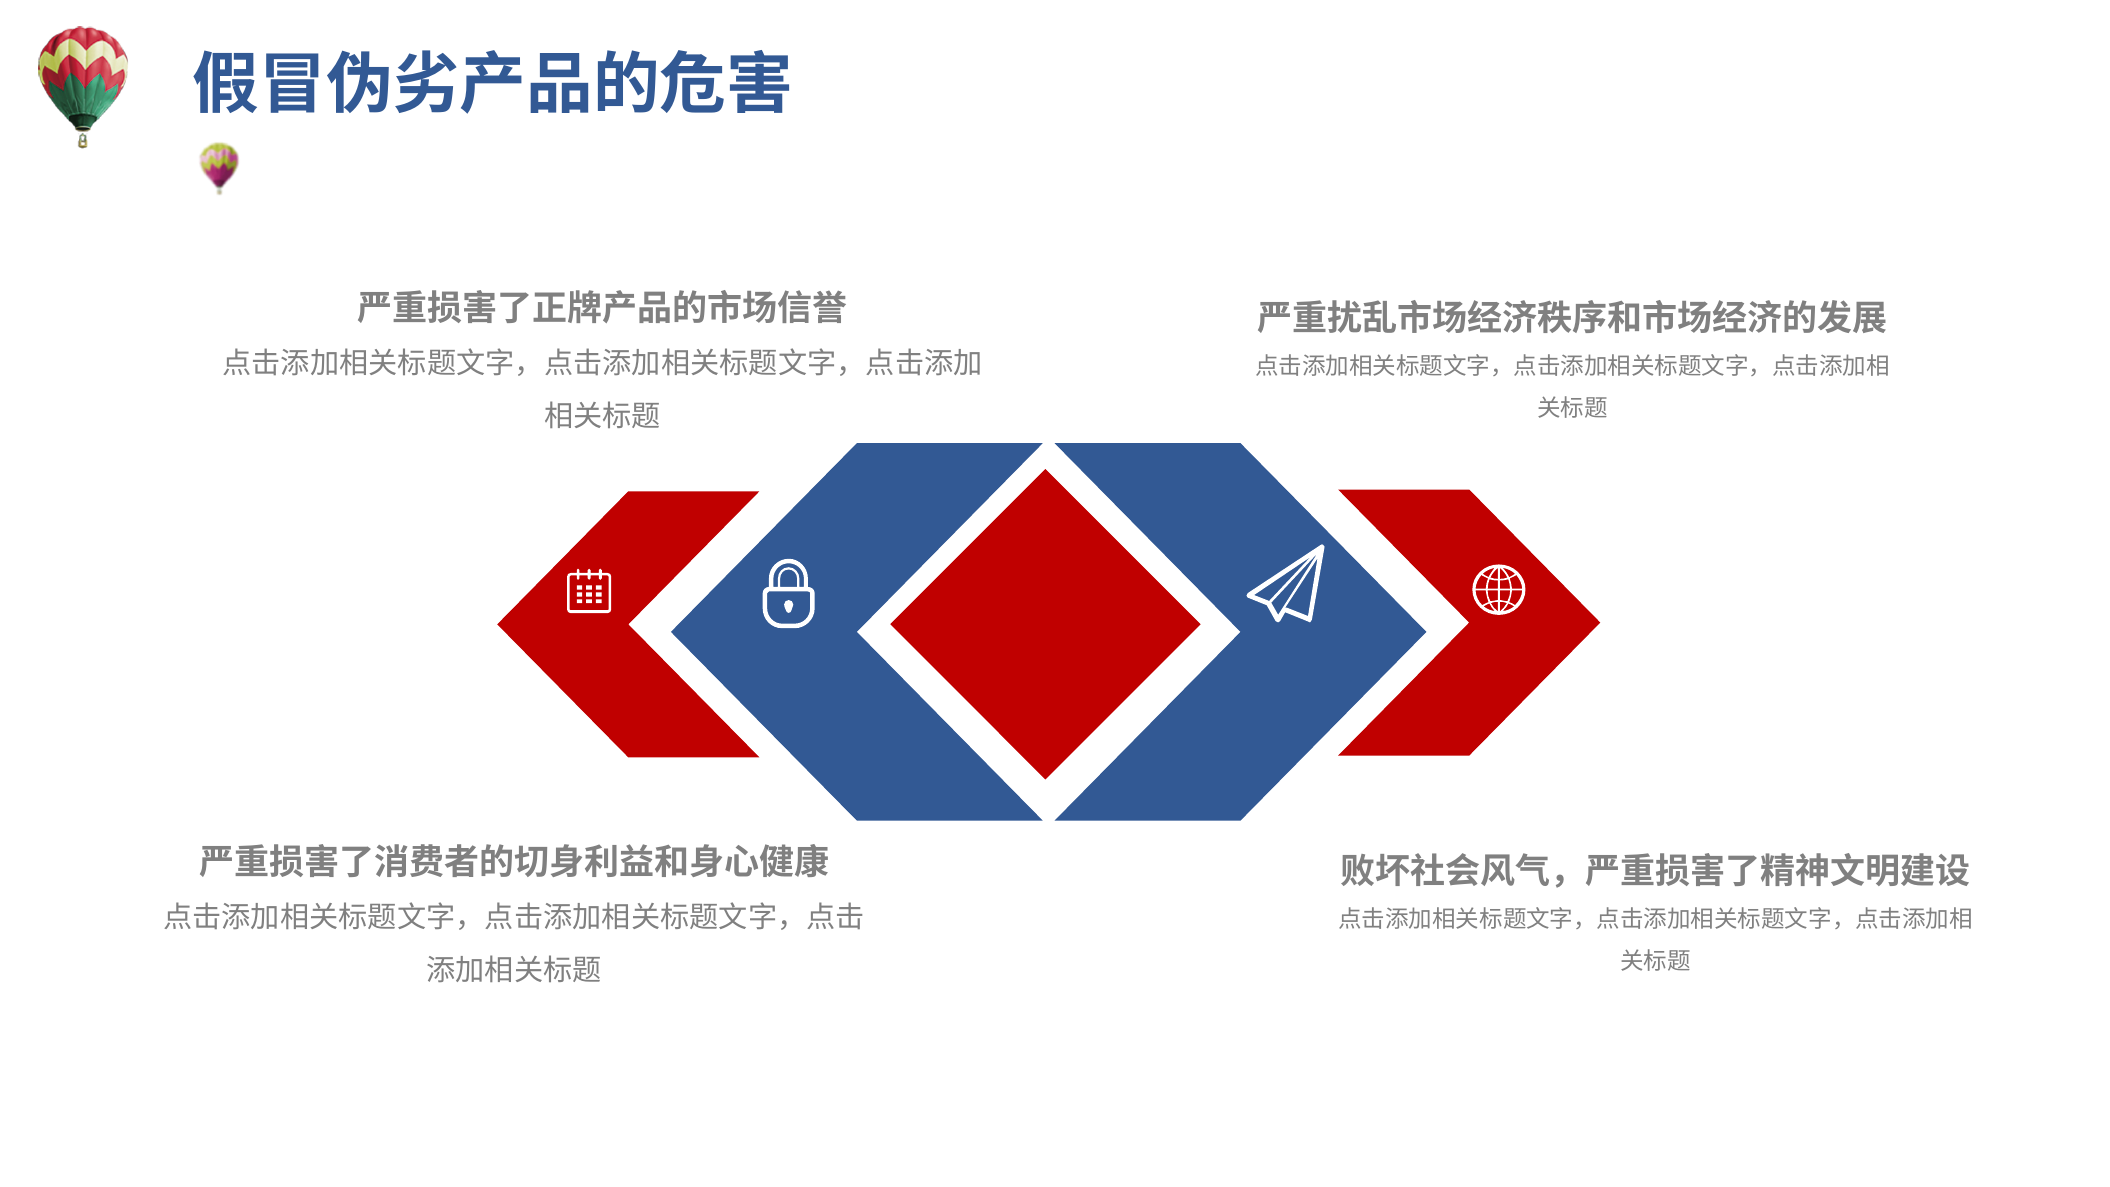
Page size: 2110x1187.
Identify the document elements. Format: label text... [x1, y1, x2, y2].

text_box [1052, 442, 1428, 822]
text_box 假冒伪劣产品的危害 [177, 33, 996, 129]
text_box [1335, 488, 1602, 757]
picture [38, 26, 241, 197]
text_box 严重损害了正牌产品的市场信誉 点击添加相关标题文字，点击添加相关标题文字，点击添加相关标题 [195, 256, 1011, 440]
text_box [1472, 564, 1526, 615]
text_box [669, 442, 1046, 822]
text_box 严重扰乱市场经济秩序和市场经济的发展 点击添加相关标题文字，点击添加相关标题文字，点击添加相关标题 [1231, 266, 1914, 429]
text_box 严重损害了消费者的切身利益和身心健康 点击添加相关标题文字，点击添加相关标题文字，点击添加相关标题 [147, 810, 881, 994]
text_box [567, 568, 612, 614]
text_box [762, 558, 815, 629]
text_box 败坏社会风气，严重损害了精神文明建设 点击添加相关标题文字，点击添加相关标题文字，点击添加相关标题 [1323, 819, 1988, 982]
text_box [495, 490, 762, 759]
text_box [1246, 544, 1325, 623]
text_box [890, 468, 1201, 780]
